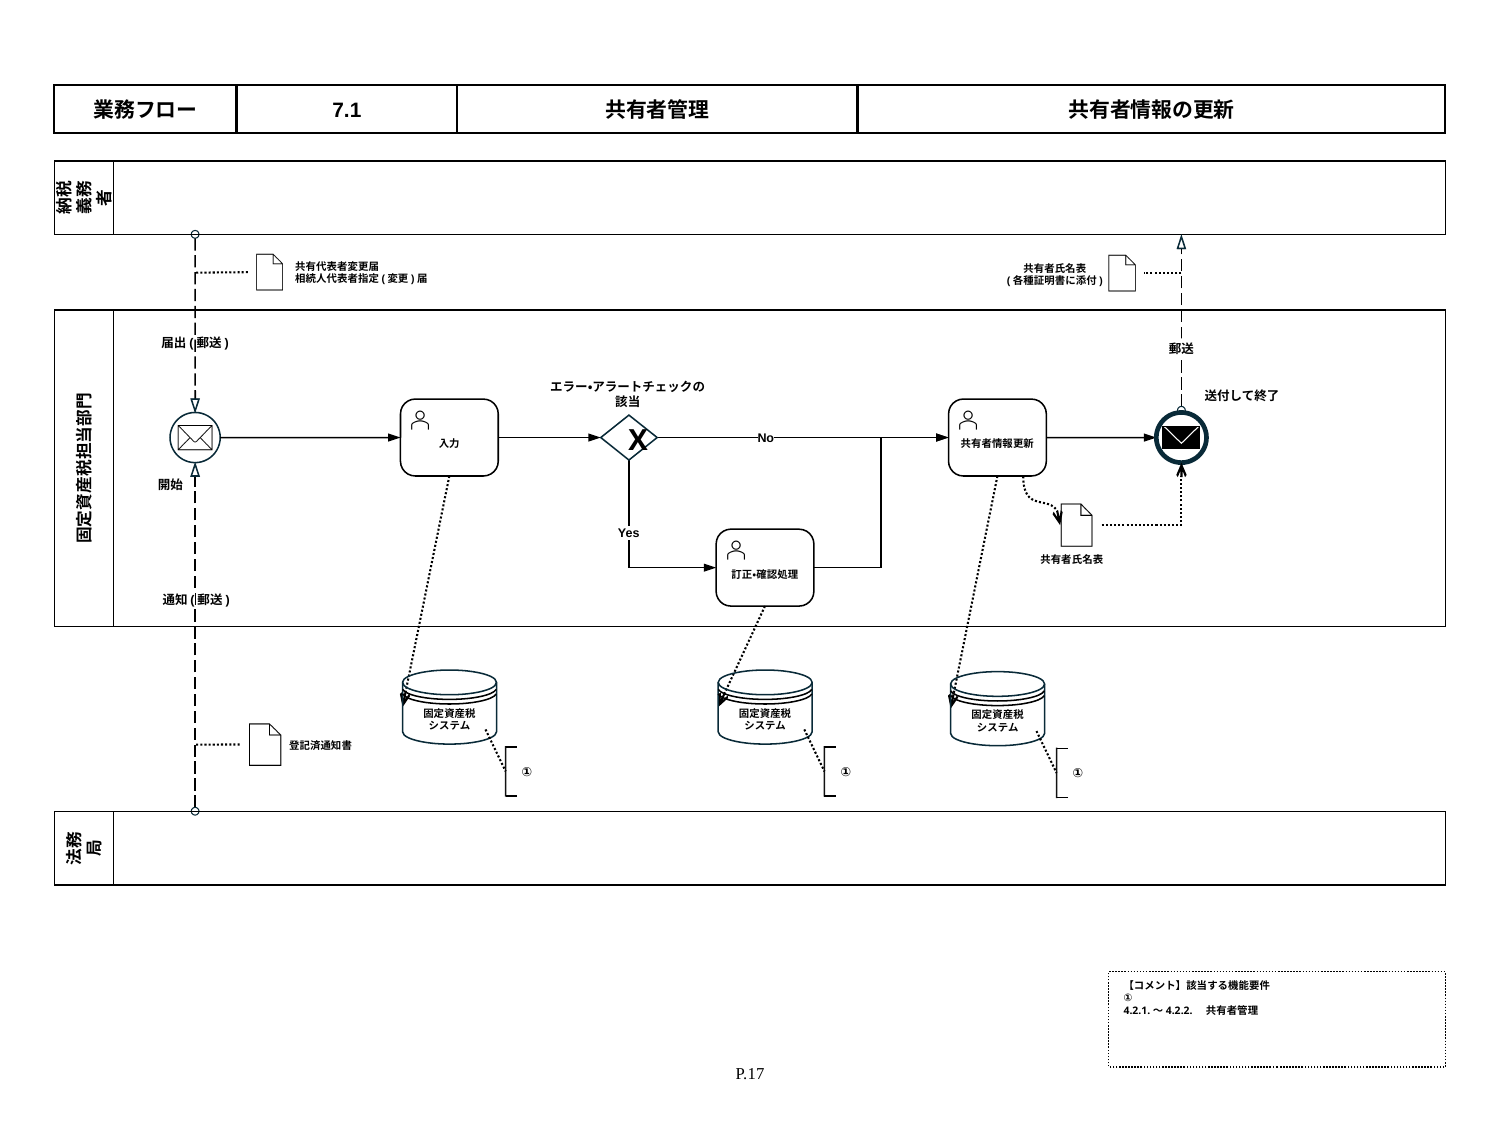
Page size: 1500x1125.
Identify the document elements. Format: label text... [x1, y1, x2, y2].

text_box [803, 728, 929, 797]
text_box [1092, 320, 1271, 330]
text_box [169, 411, 221, 464]
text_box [399, 398, 499, 477]
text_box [1022, 475, 1129, 593]
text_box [19, 635, 372, 644]
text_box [717, 669, 813, 745]
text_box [53, 309, 1447, 628]
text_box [1101, 462, 1182, 526]
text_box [948, 398, 1047, 477]
slide_number P.17 [581, 1042, 919, 1103]
text_box 【コメント】該当する機能要件 ① 4.2.1.～4.2.2. 共有者管理 [1107, 970, 1447, 1068]
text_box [53, 84, 1447, 134]
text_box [949, 671, 1046, 747]
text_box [1155, 411, 1207, 464]
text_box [813, 437, 950, 569]
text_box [484, 728, 610, 797]
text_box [53, 810, 1447, 886]
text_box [401, 669, 498, 745]
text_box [195, 718, 403, 771]
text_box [715, 528, 815, 607]
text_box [53, 160, 1447, 236]
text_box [618, 469, 727, 558]
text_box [973, 250, 1182, 298]
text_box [195, 248, 444, 296]
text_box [1035, 730, 1161, 799]
